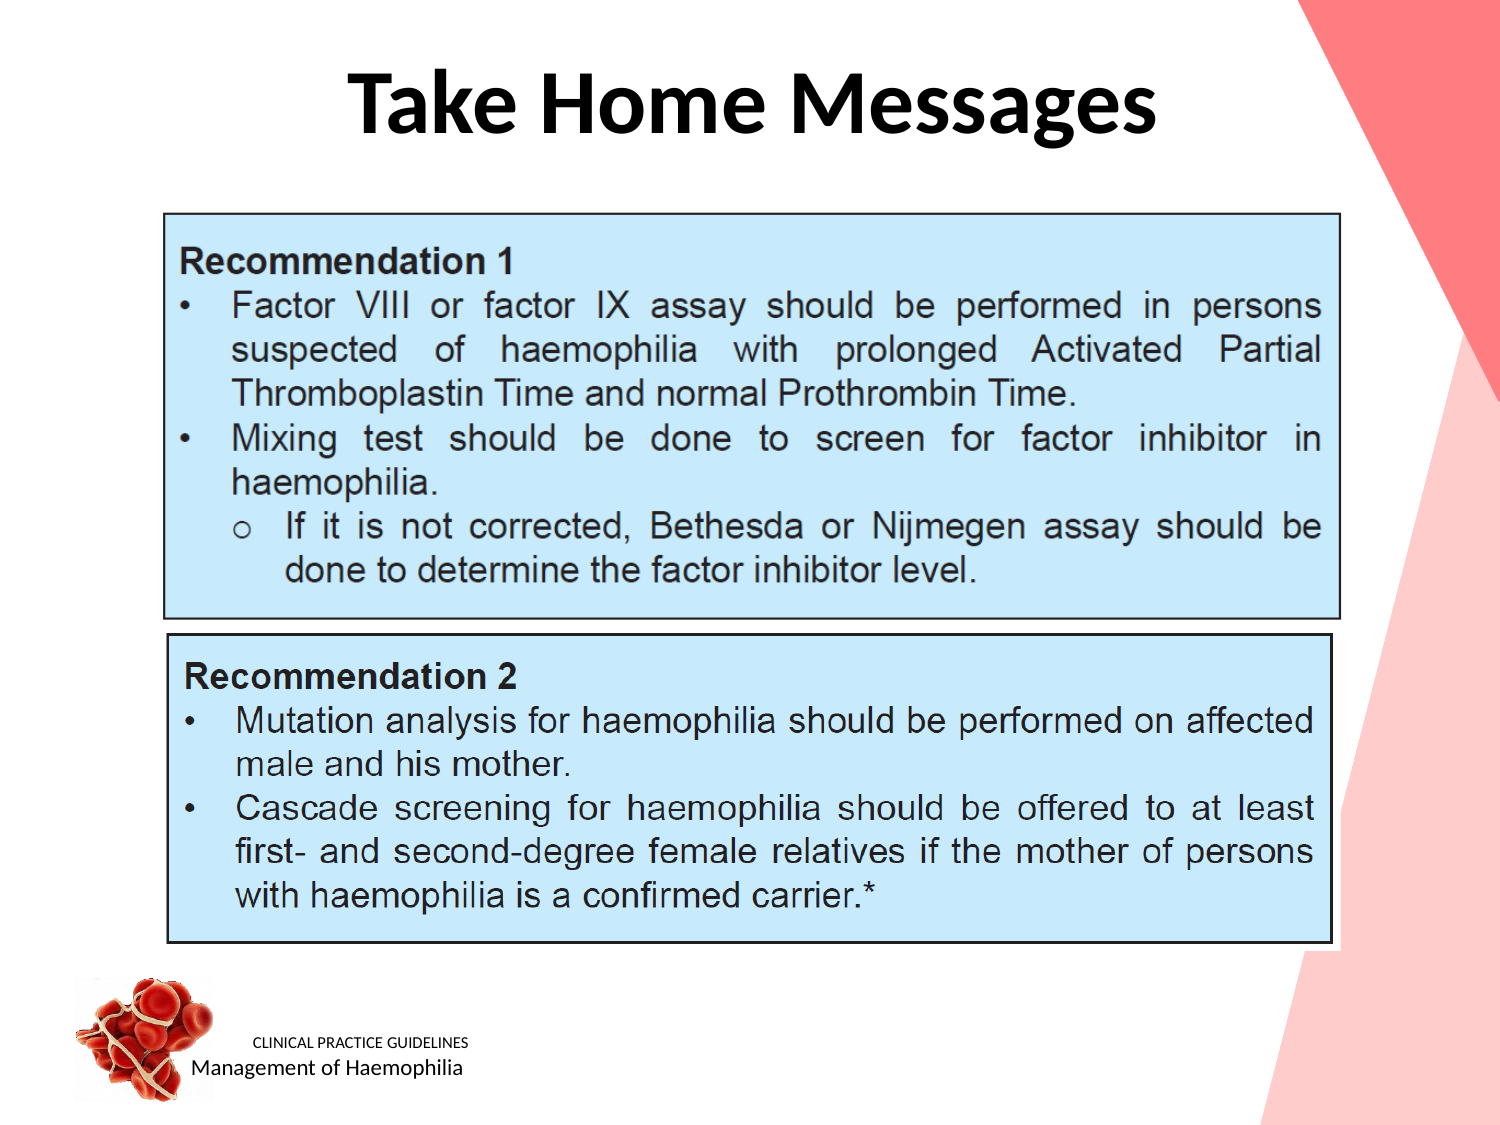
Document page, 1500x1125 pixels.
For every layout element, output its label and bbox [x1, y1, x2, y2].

text_box [74, 0, 1500, 1125]
picture [138, 193, 1362, 952]
